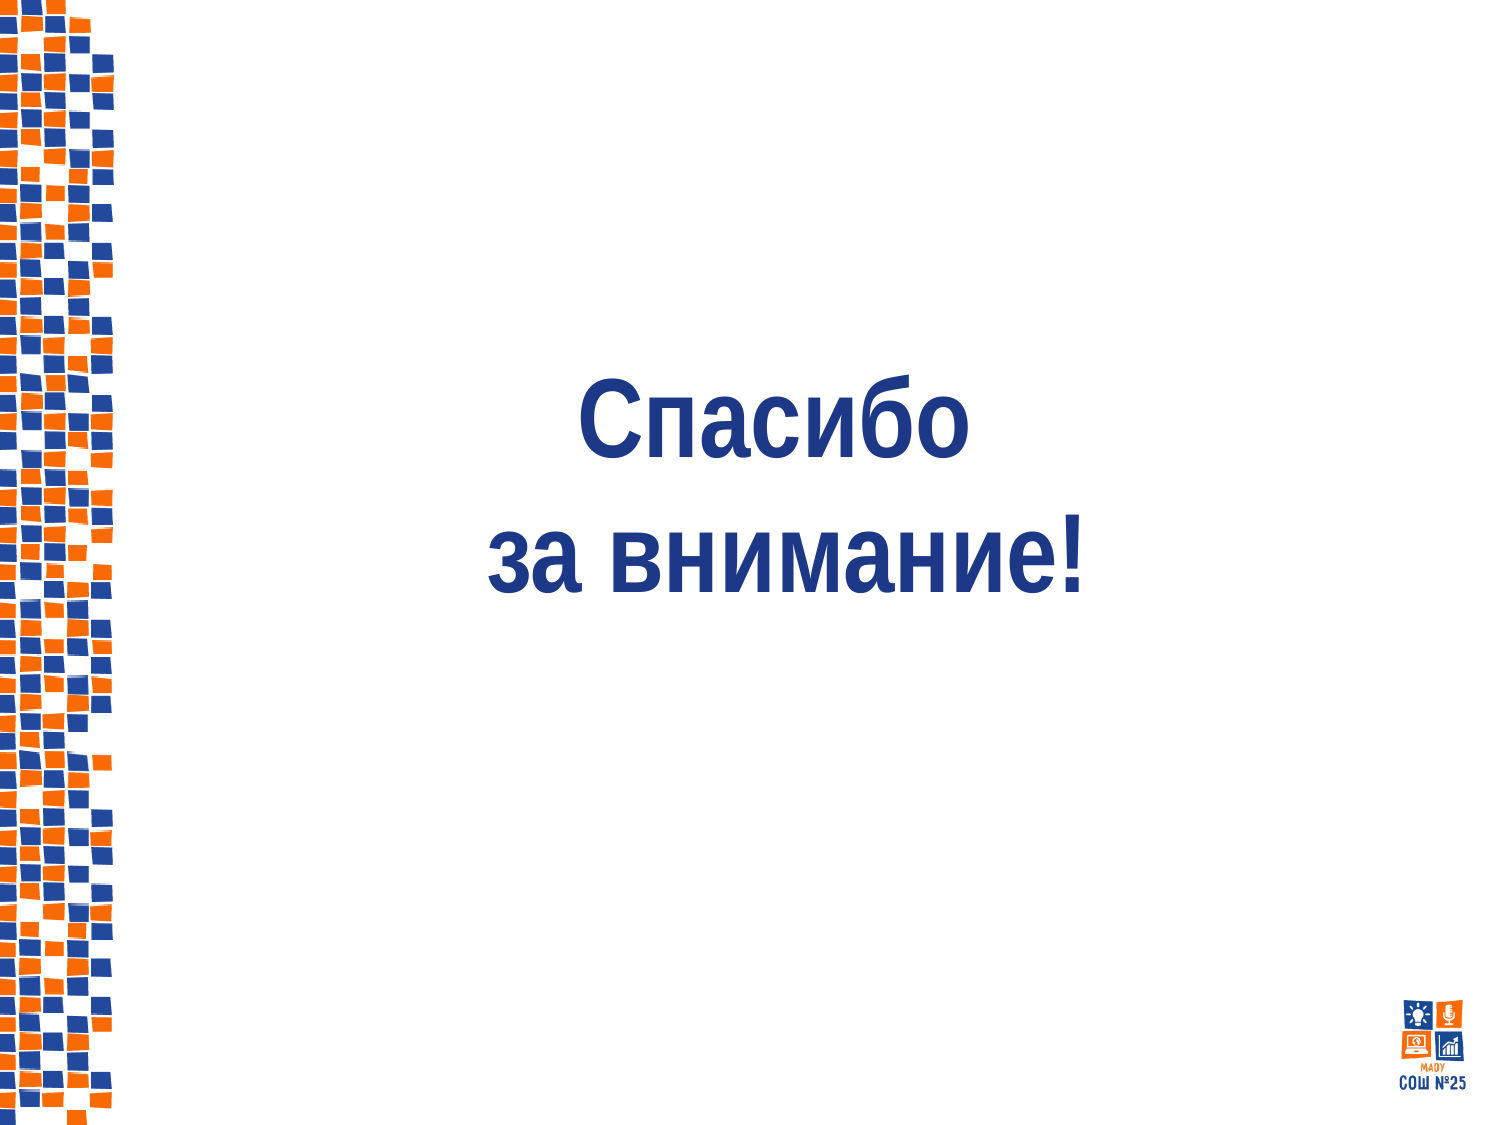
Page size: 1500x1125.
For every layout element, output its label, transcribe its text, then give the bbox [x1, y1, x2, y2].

text_box Спасибо за внимание! [471, 338, 1105, 623]
picture [0, 0, 184, 1125]
picture [1399, 999, 1467, 1090]
